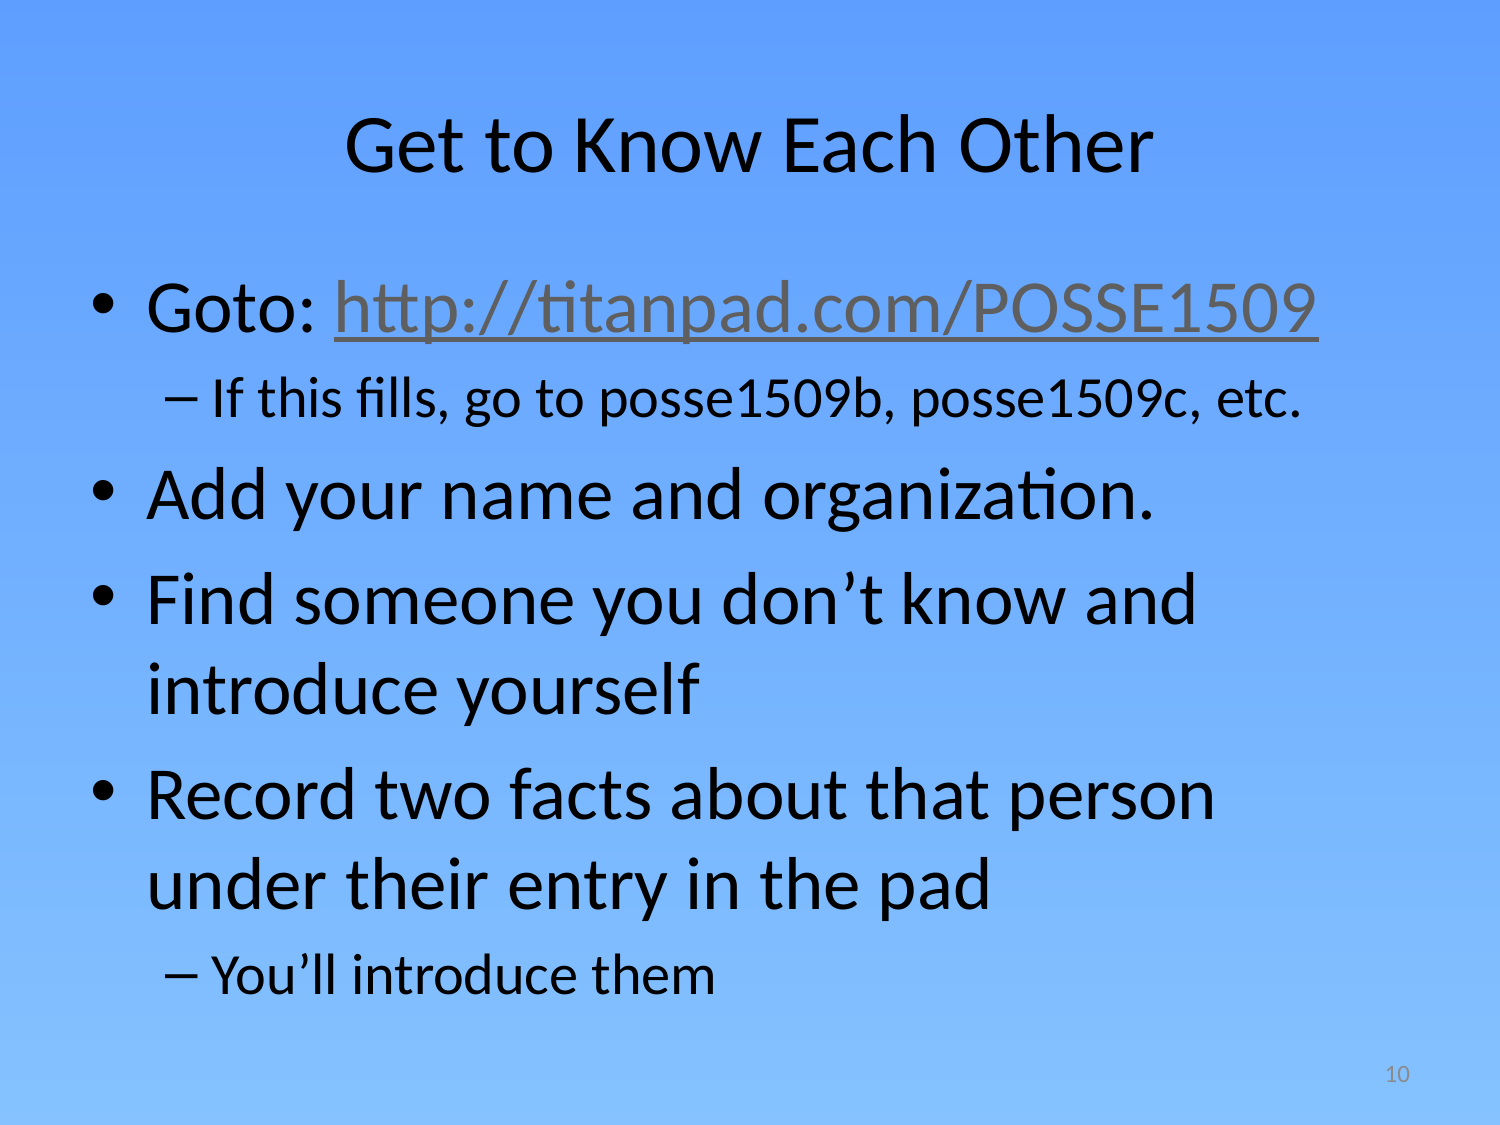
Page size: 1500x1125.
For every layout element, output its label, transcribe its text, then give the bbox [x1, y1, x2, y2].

list Goto: http://titanpad.com/POSSE1509 If this fills, go to posse1509b, posse1509c, etc. Add your name and organization. Find someone you don’t know and introduce yourself Record two facts about that person under their entry in the pad You’ll introduce them [74, 249, 1426, 1026]
slide_number 10 [1074, 1042, 1425, 1103]
title Get to Know Each Other [74, 44, 1426, 233]
